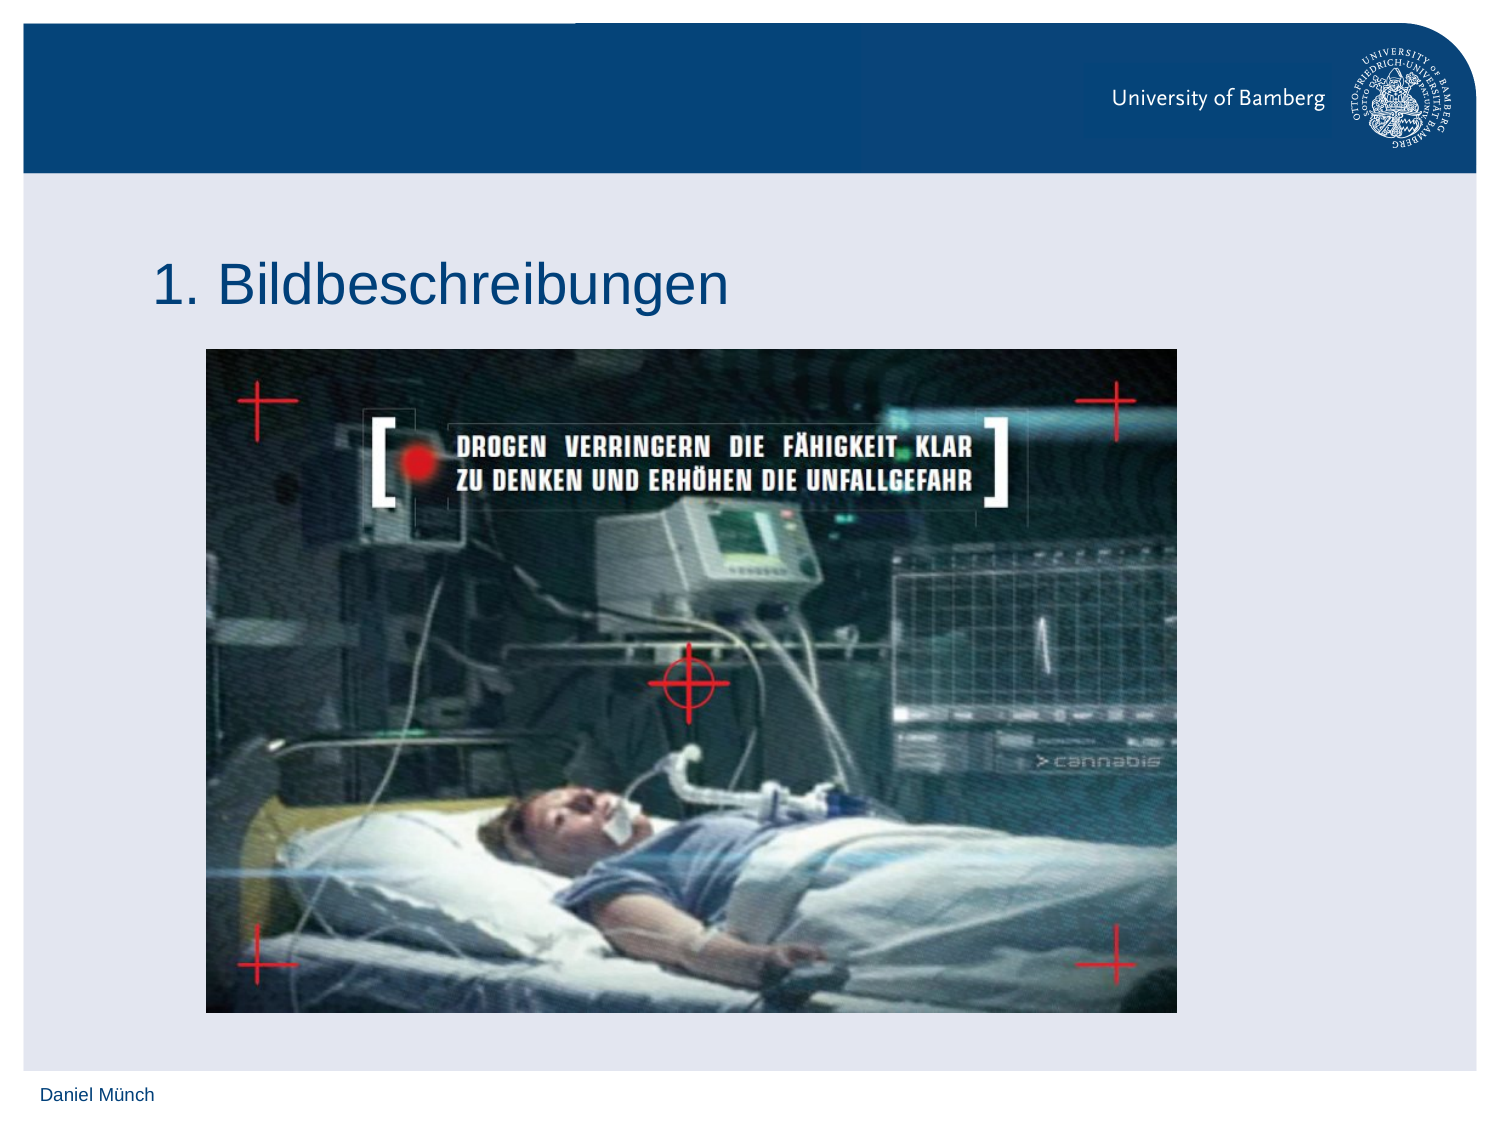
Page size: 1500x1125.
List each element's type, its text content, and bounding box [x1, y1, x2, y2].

picture [0, 0, 1500, 1125]
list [206, 349, 1177, 1014]
title 1. Bildbeschreibungen [137, 187, 1363, 375]
